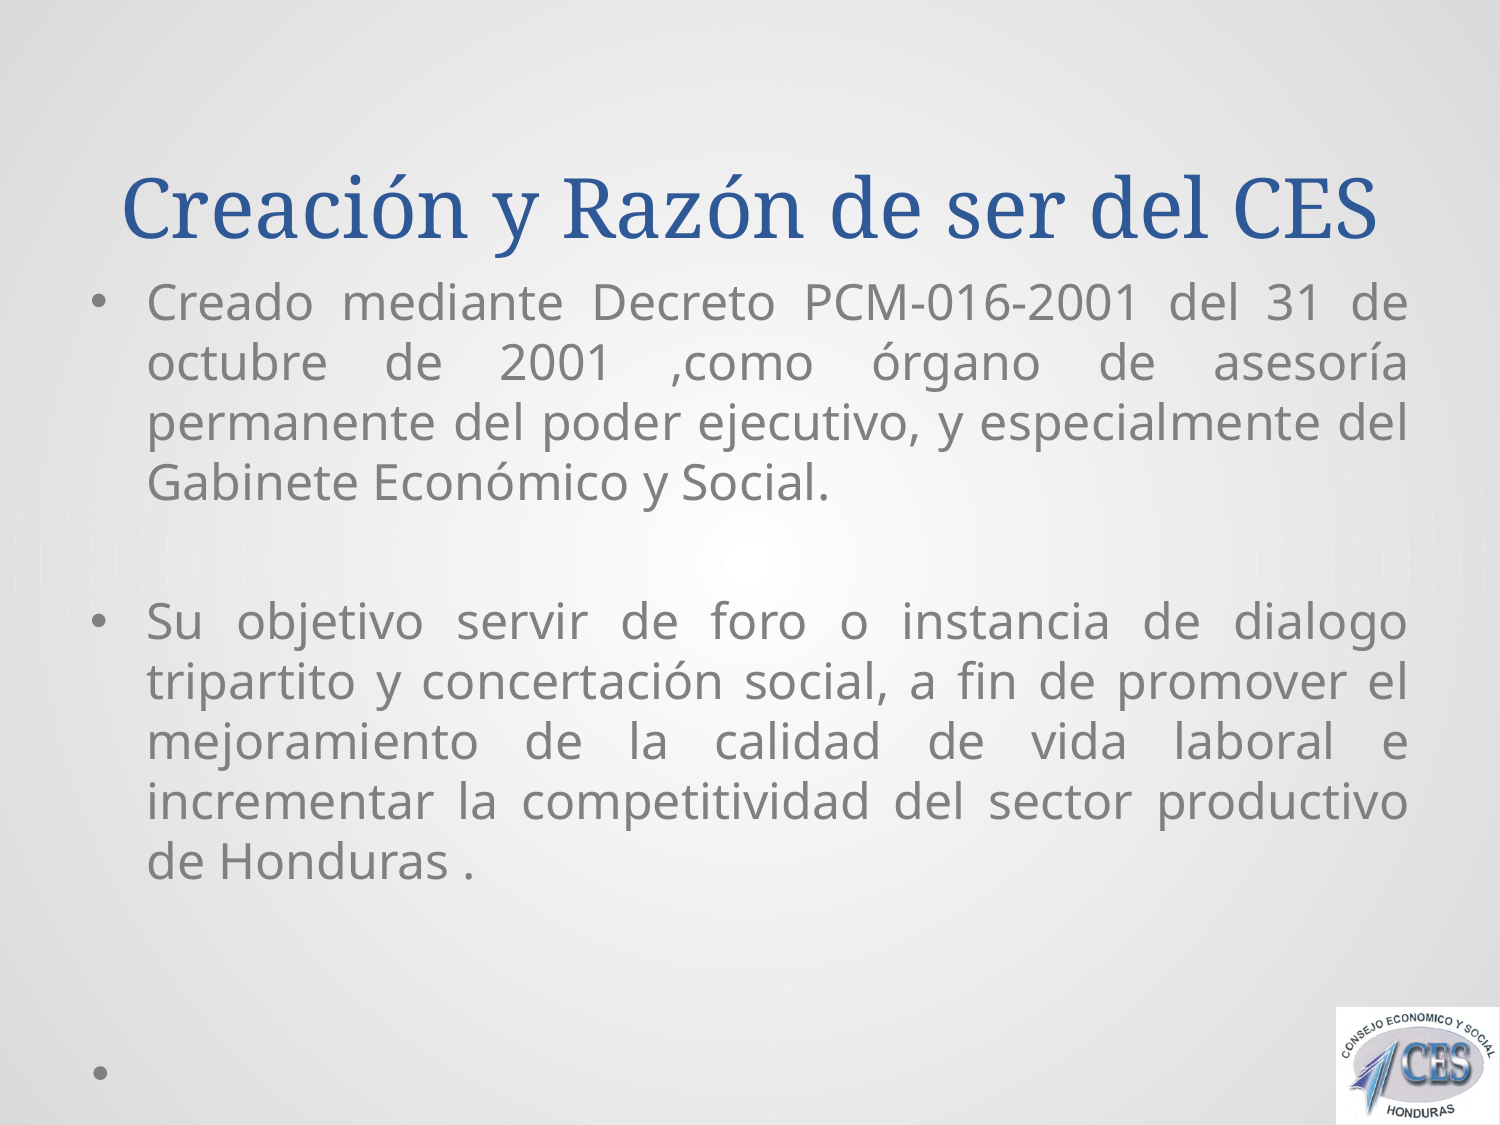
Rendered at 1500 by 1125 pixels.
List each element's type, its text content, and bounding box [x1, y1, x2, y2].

picture [1334, 1006, 1500, 1125]
list Creado mediante Decreto PCM-016-2001 del 31 de octubre de 2001 ,como órgano de asesoría permanente del poder ejecutivo, y especialmente del Gabinete Económico y Social. Su objetivo servir de foro o instancia de dialogo tripartito y concertación social, a fin de promover el mejoramiento de la calidad de vida laboral e incrementar la competitividad del sector productivo de Honduras . [75, 262, 1425, 1005]
title Creación y Razón de ser del CES [75, 0, 1425, 262]
